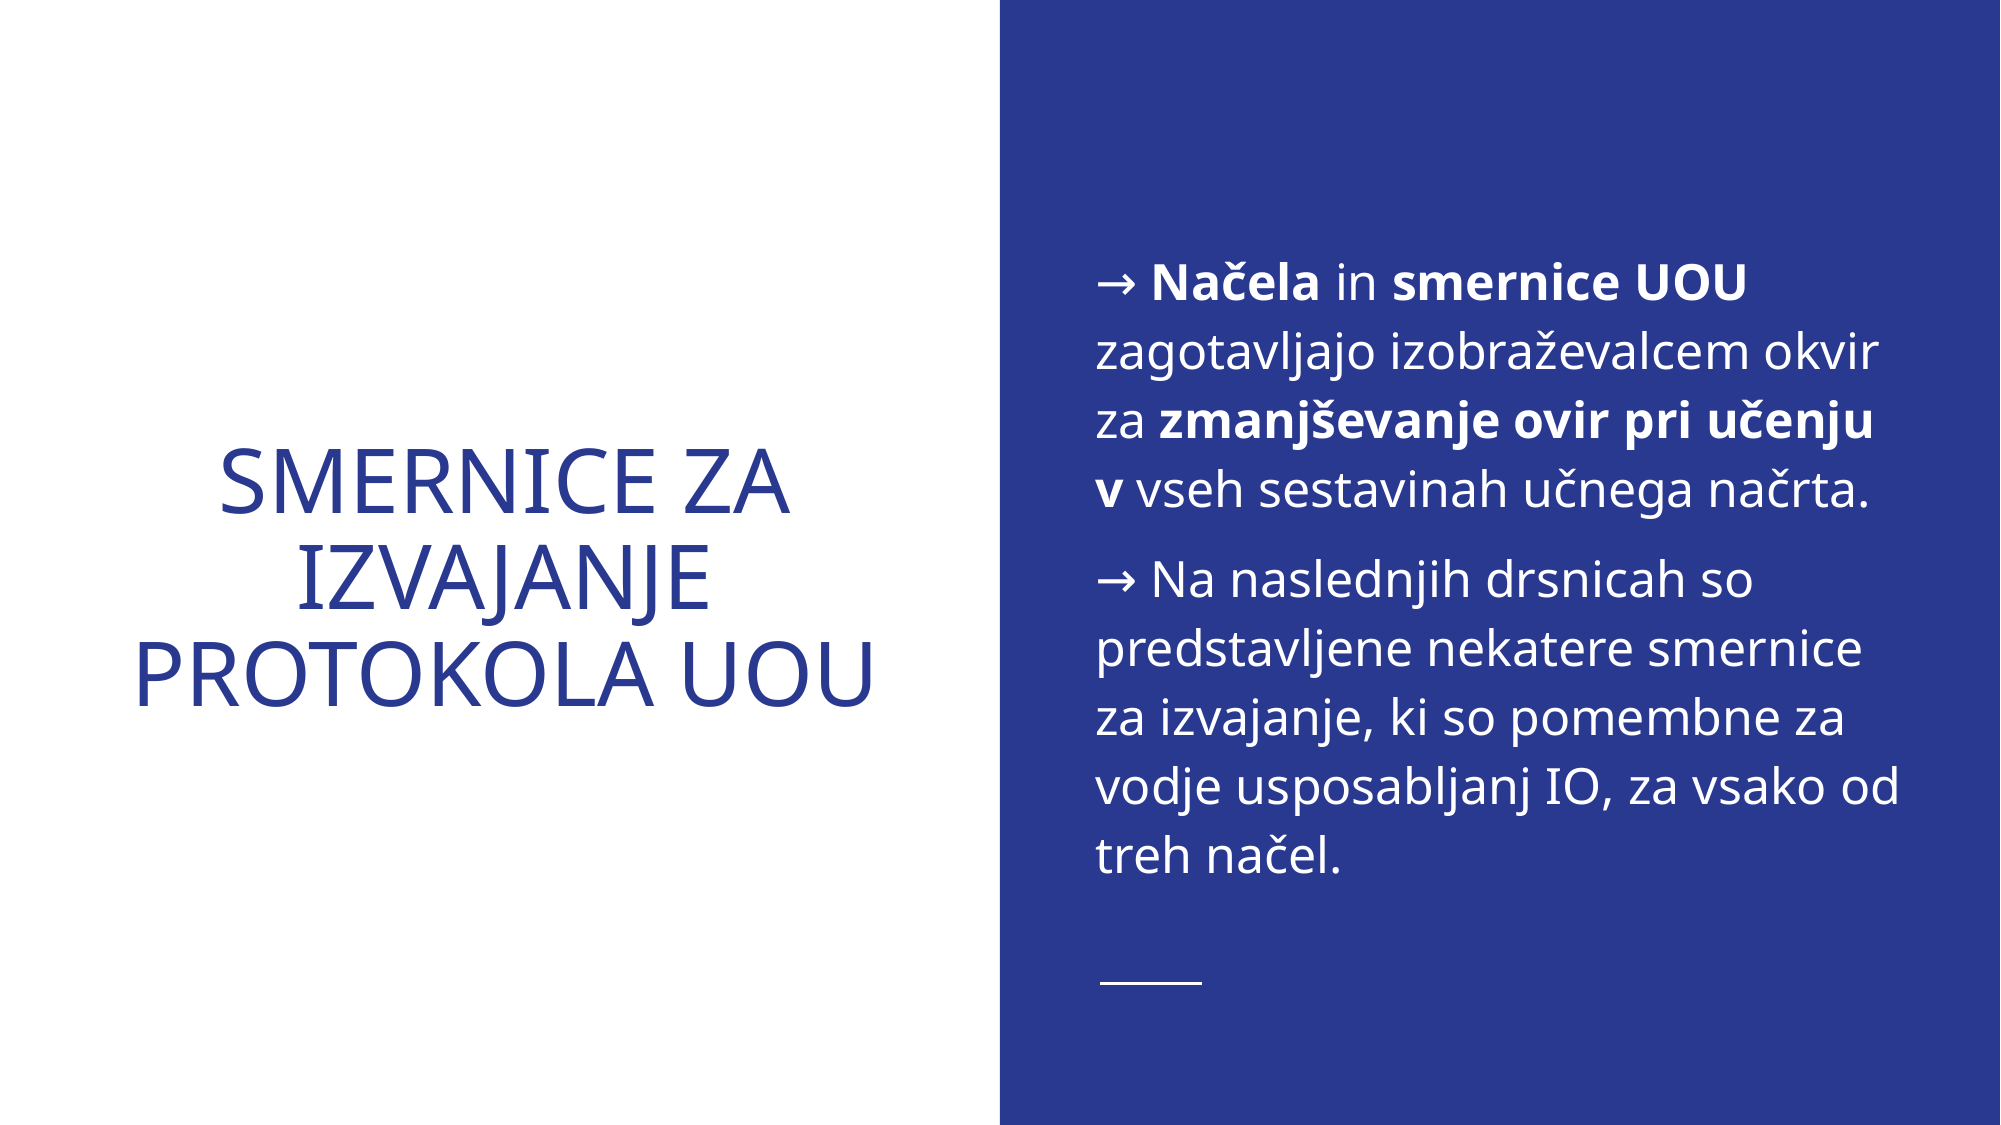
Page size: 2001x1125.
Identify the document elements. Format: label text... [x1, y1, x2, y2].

title SMERNICE ZA IZVAJANJE PROTOKOLA UOU [62, 391, 948, 734]
list → Načela in smernice UOU zagotavljajo izobraževalcem okvir za zmanjševanje ovir pri učenju v vseh sestavinah učnega načrta. → Na naslednjih drsnicah so predstavljene nekatere smernice za izvajanje, ki so pomembne za vodje usposabljanj IO, za vsako od treh načel. [1080, 158, 1920, 967]
